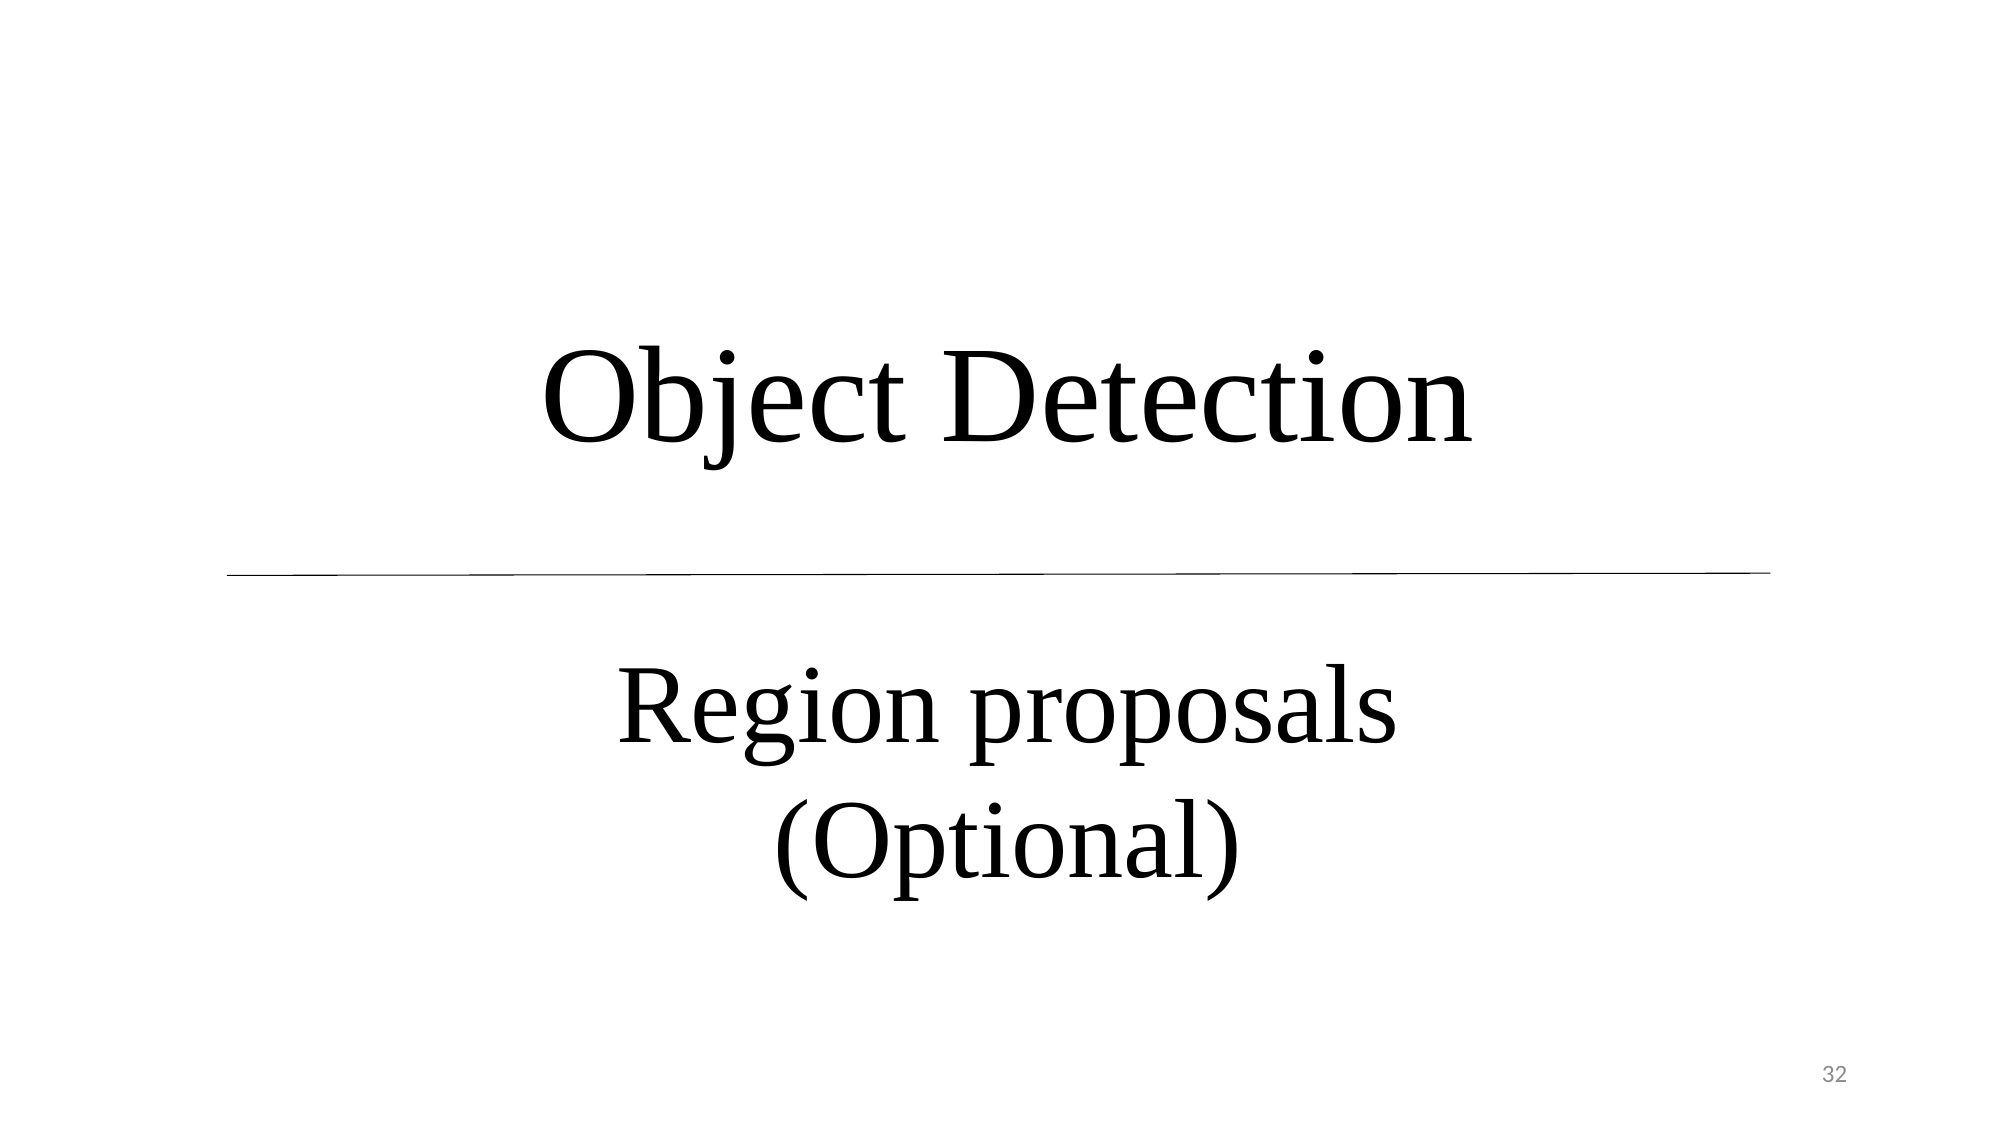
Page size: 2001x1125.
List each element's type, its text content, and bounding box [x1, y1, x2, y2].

slide_number 32 [1412, 1042, 1863, 1103]
text_box Region proposals (Optional) [473, 622, 1543, 908]
text_box Object Detection [473, 297, 1543, 477]
